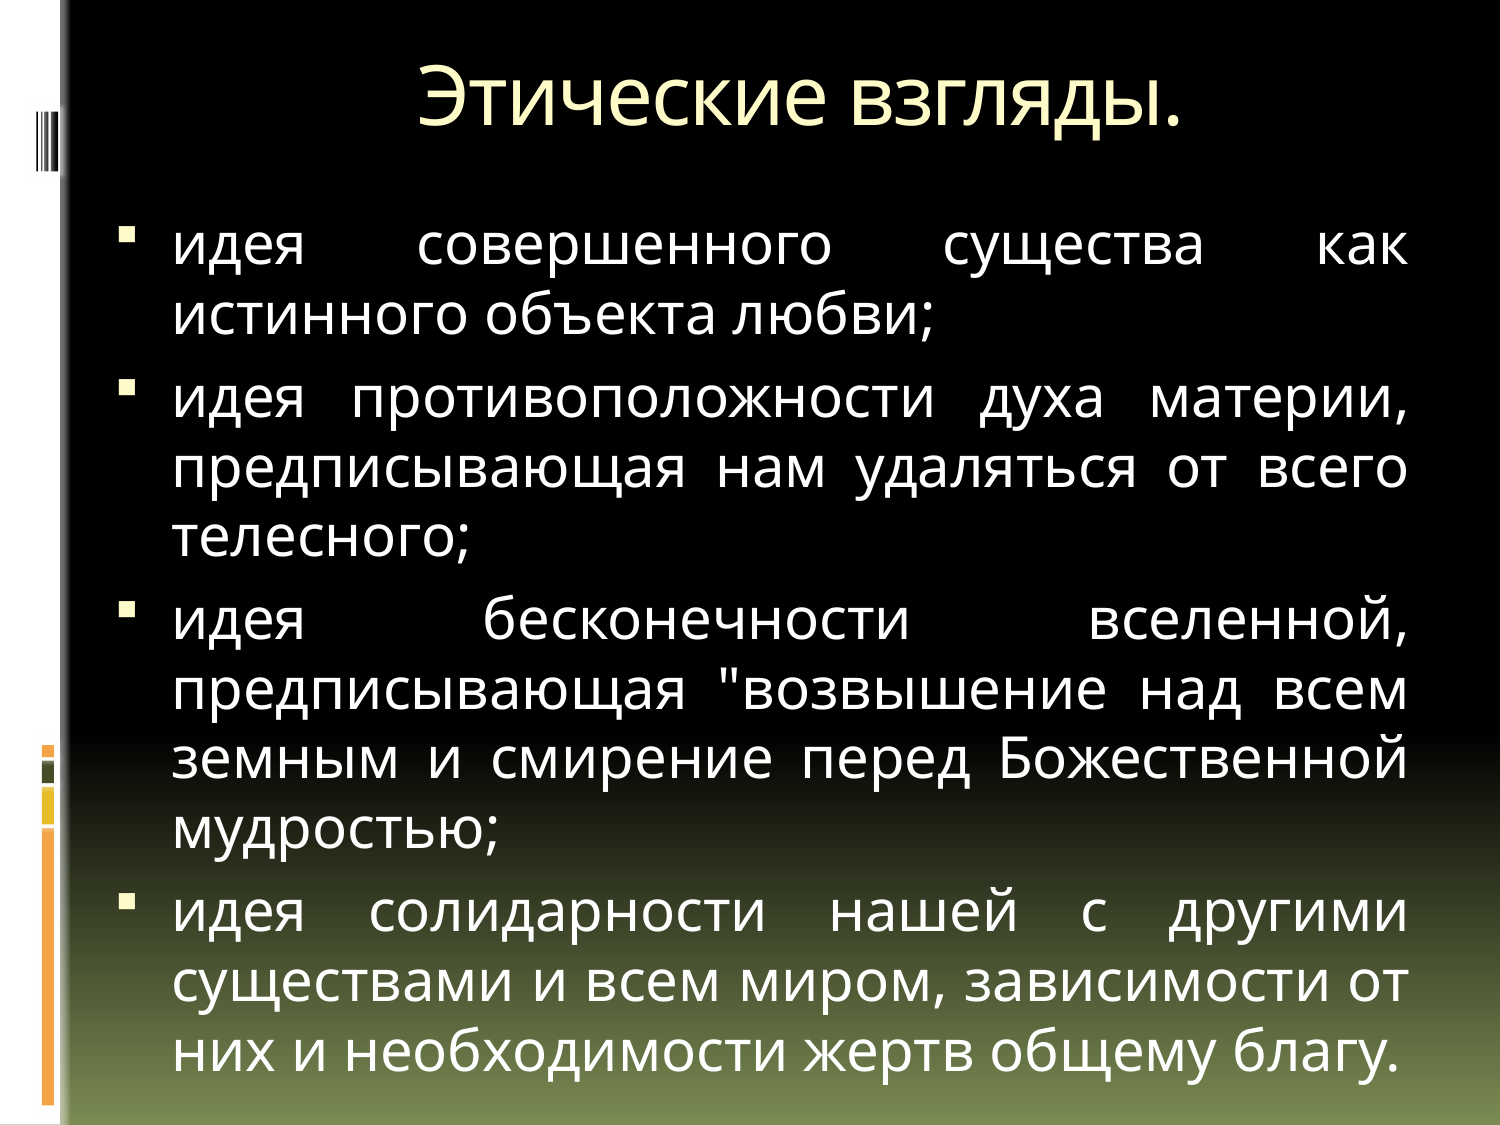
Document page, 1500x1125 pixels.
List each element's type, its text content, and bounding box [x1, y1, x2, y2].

list идея совершенного существа как истинного объекта любви; идея противоположности духа материи, предписывающая нам удаляться от всего телесного; идея бесконечности вселенной, предписывающая "возвышение над всем земным и смирение перед Божественной мудростью; идея солидарности нашей с другими существами и всем миром, зависимости от них и необходимости жертв общему благу. [93, 199, 1425, 1125]
title Этические взгляды. [164, 35, 1439, 186]
